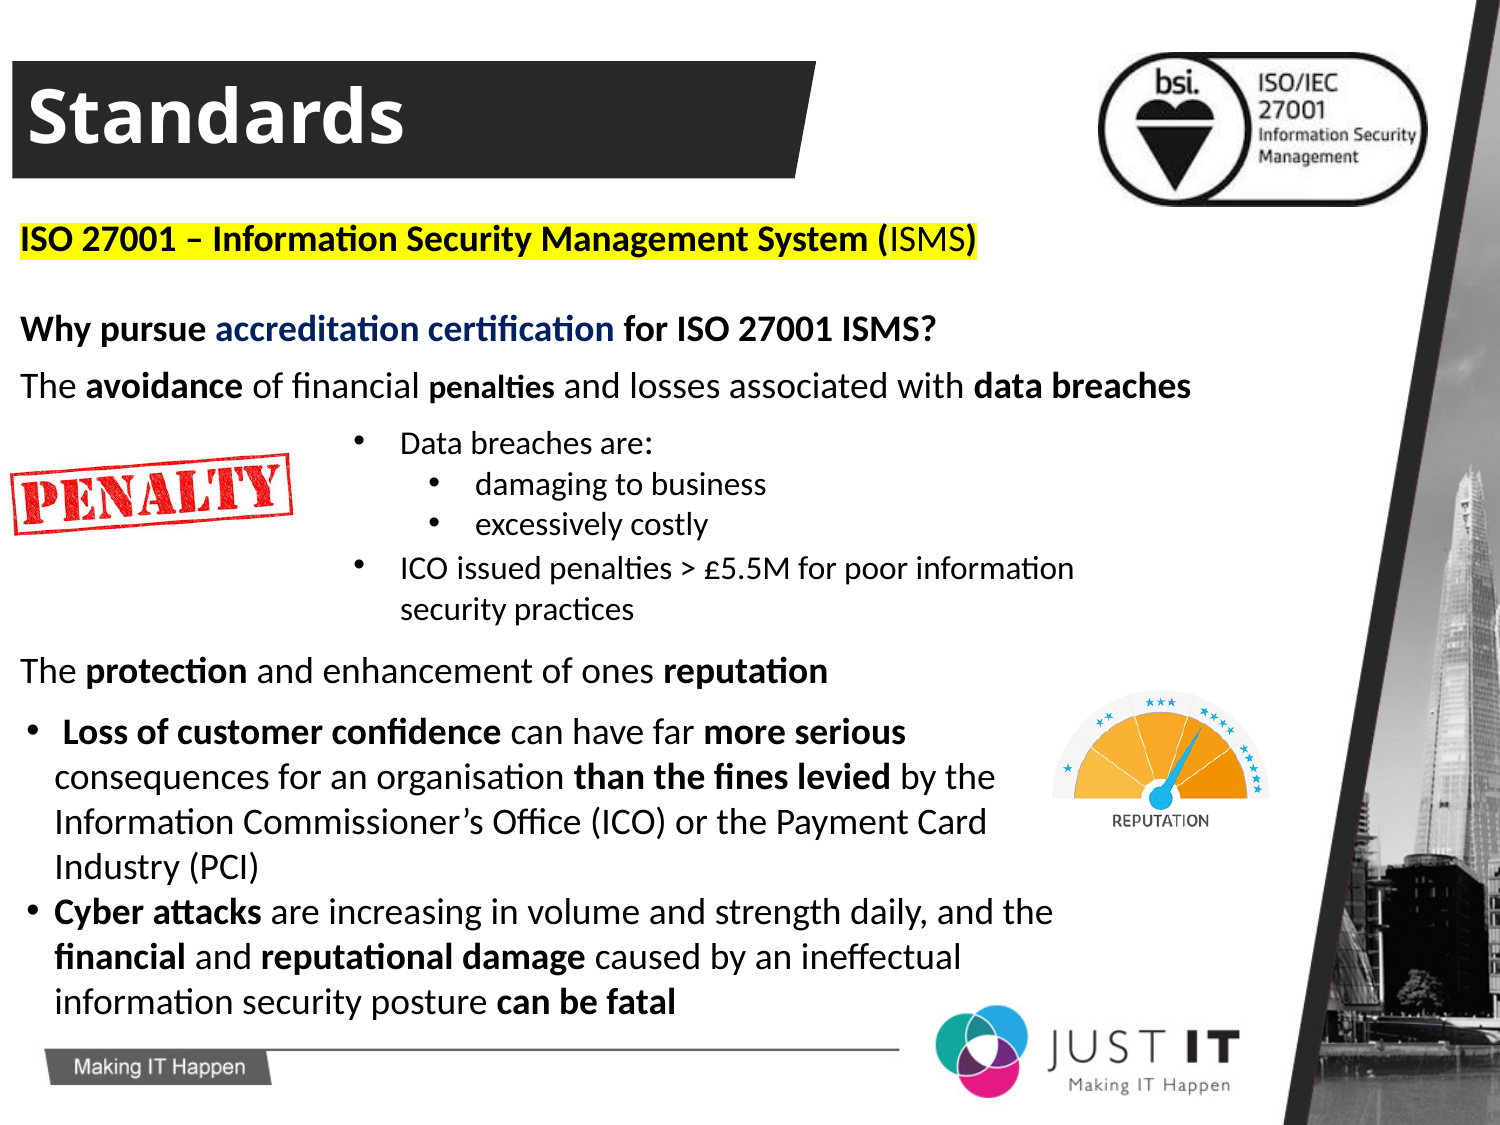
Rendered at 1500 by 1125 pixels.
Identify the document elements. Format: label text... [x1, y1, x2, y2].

text_box ISO 27001 – Information Security Management System (ISMS) Why pursue accreditation certification for ISO 27001 ISMS? The avoidance of financial penalties and losses associated with data breaches The protection and enhancement of ones reputation [5, 206, 1298, 823]
title Standards [12, 61, 927, 179]
text_box Loss of customer confidence can have far more serious consequences for an organisation than the fines levied by the Information Commissioner’s Office (ICO) or the Payment Card Industry (PCI) Cyber attacks are increasing in volume and strength daily, and the financial and reputational damage caused by an ineffectual information security posture can be fatal [11, 700, 1099, 1030]
text_box Data breaches are: damaging to business excessively costly ICO issued penalties > £5.5M for poor information security practices [338, 409, 1125, 700]
picture [0, 0, 1500, 1125]
